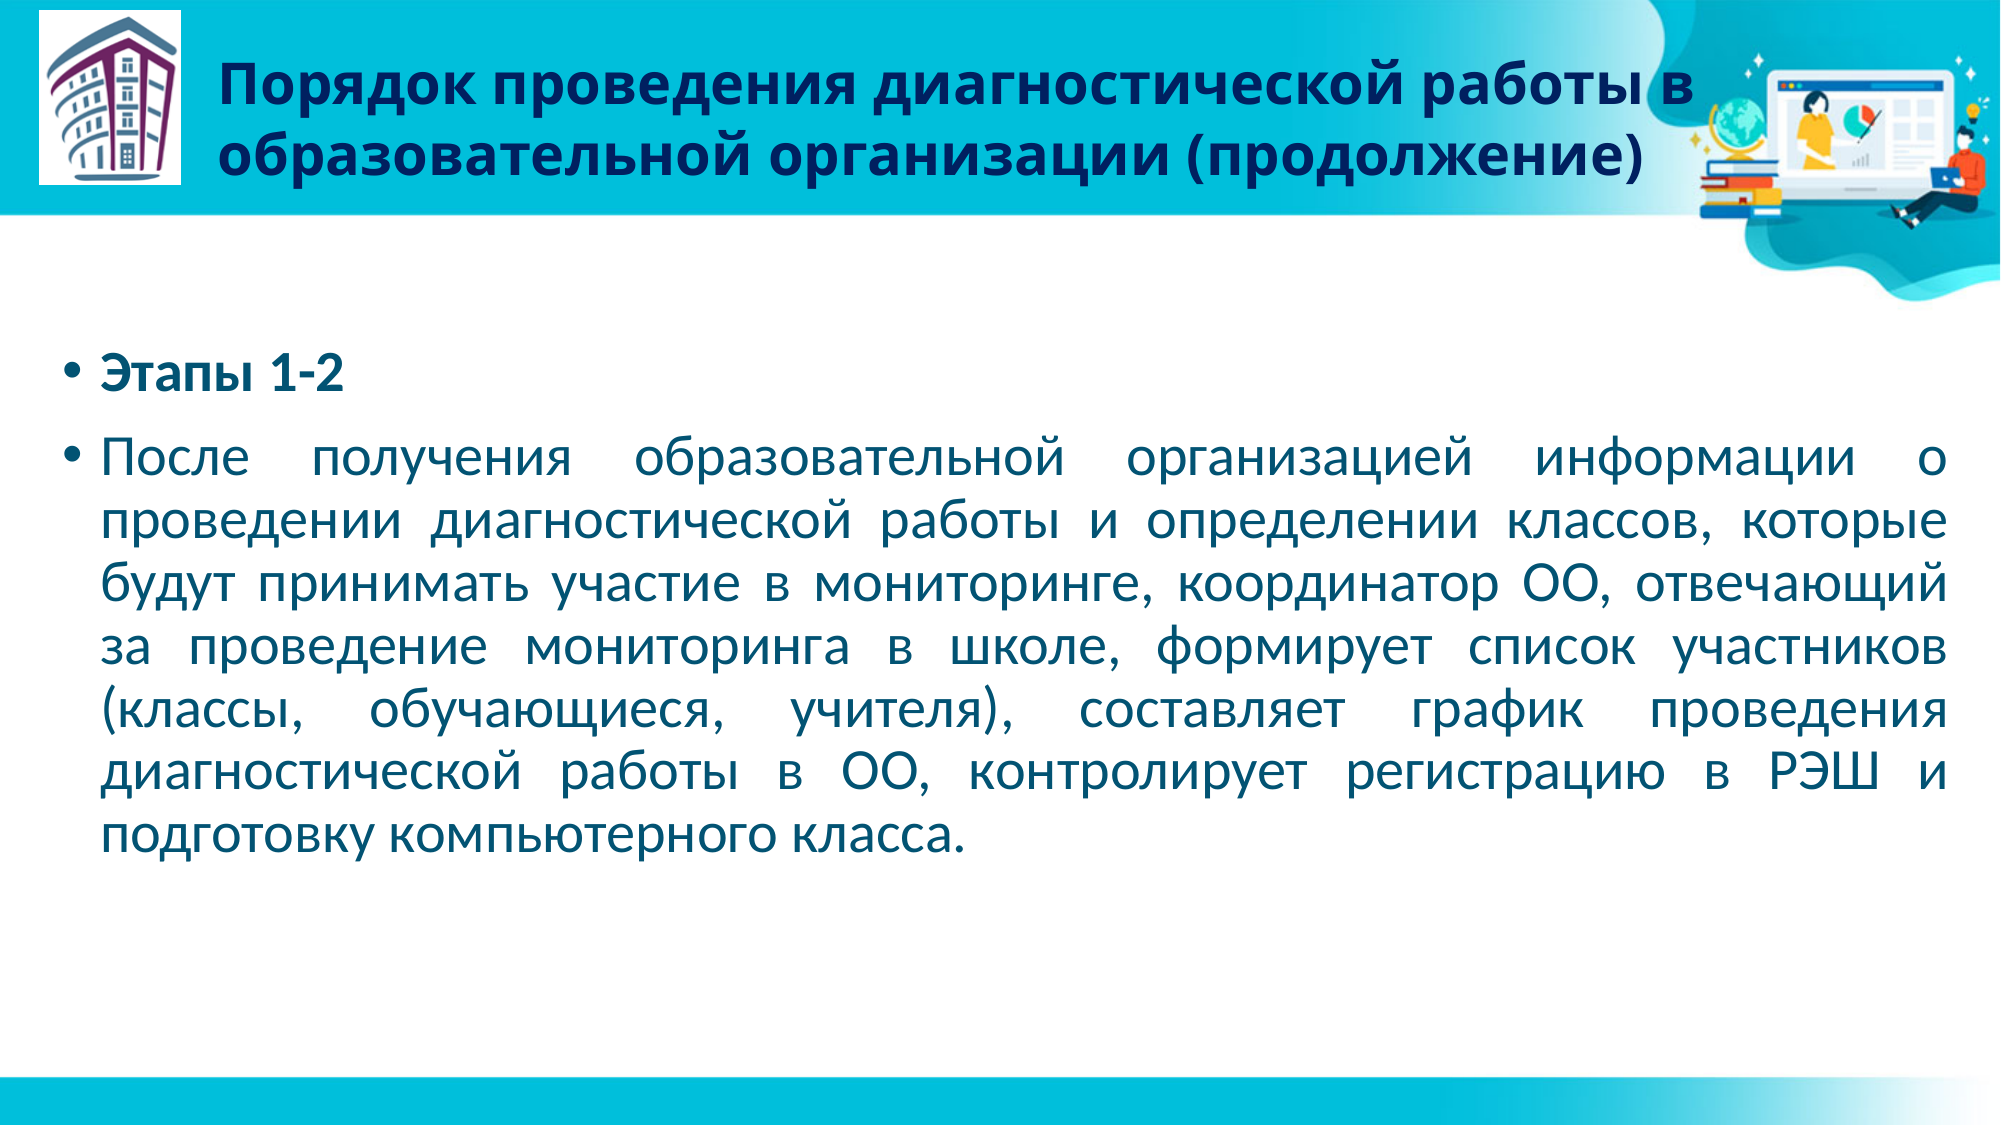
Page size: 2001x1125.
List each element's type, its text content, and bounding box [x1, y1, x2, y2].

title Порядок проведения диагностической работы в образовательной организации (продолжение) [202, 10, 1745, 228]
list Этапы 1-2 После получения образовательной организацией информации о проведении диагностической работы и определении классов, которые будут принимать участие в мониторинге, координатор ОО, отвечающий за проведение мониторинга в школе, формирует список участников (классы, обучающиеся, учителя), составляет график проведения диагностической работы в ОО, контролирует регистрацию в РЭШ и подготовку компьютерного класса. [47, 333, 1965, 1058]
picture [0, 0, 2001, 1125]
